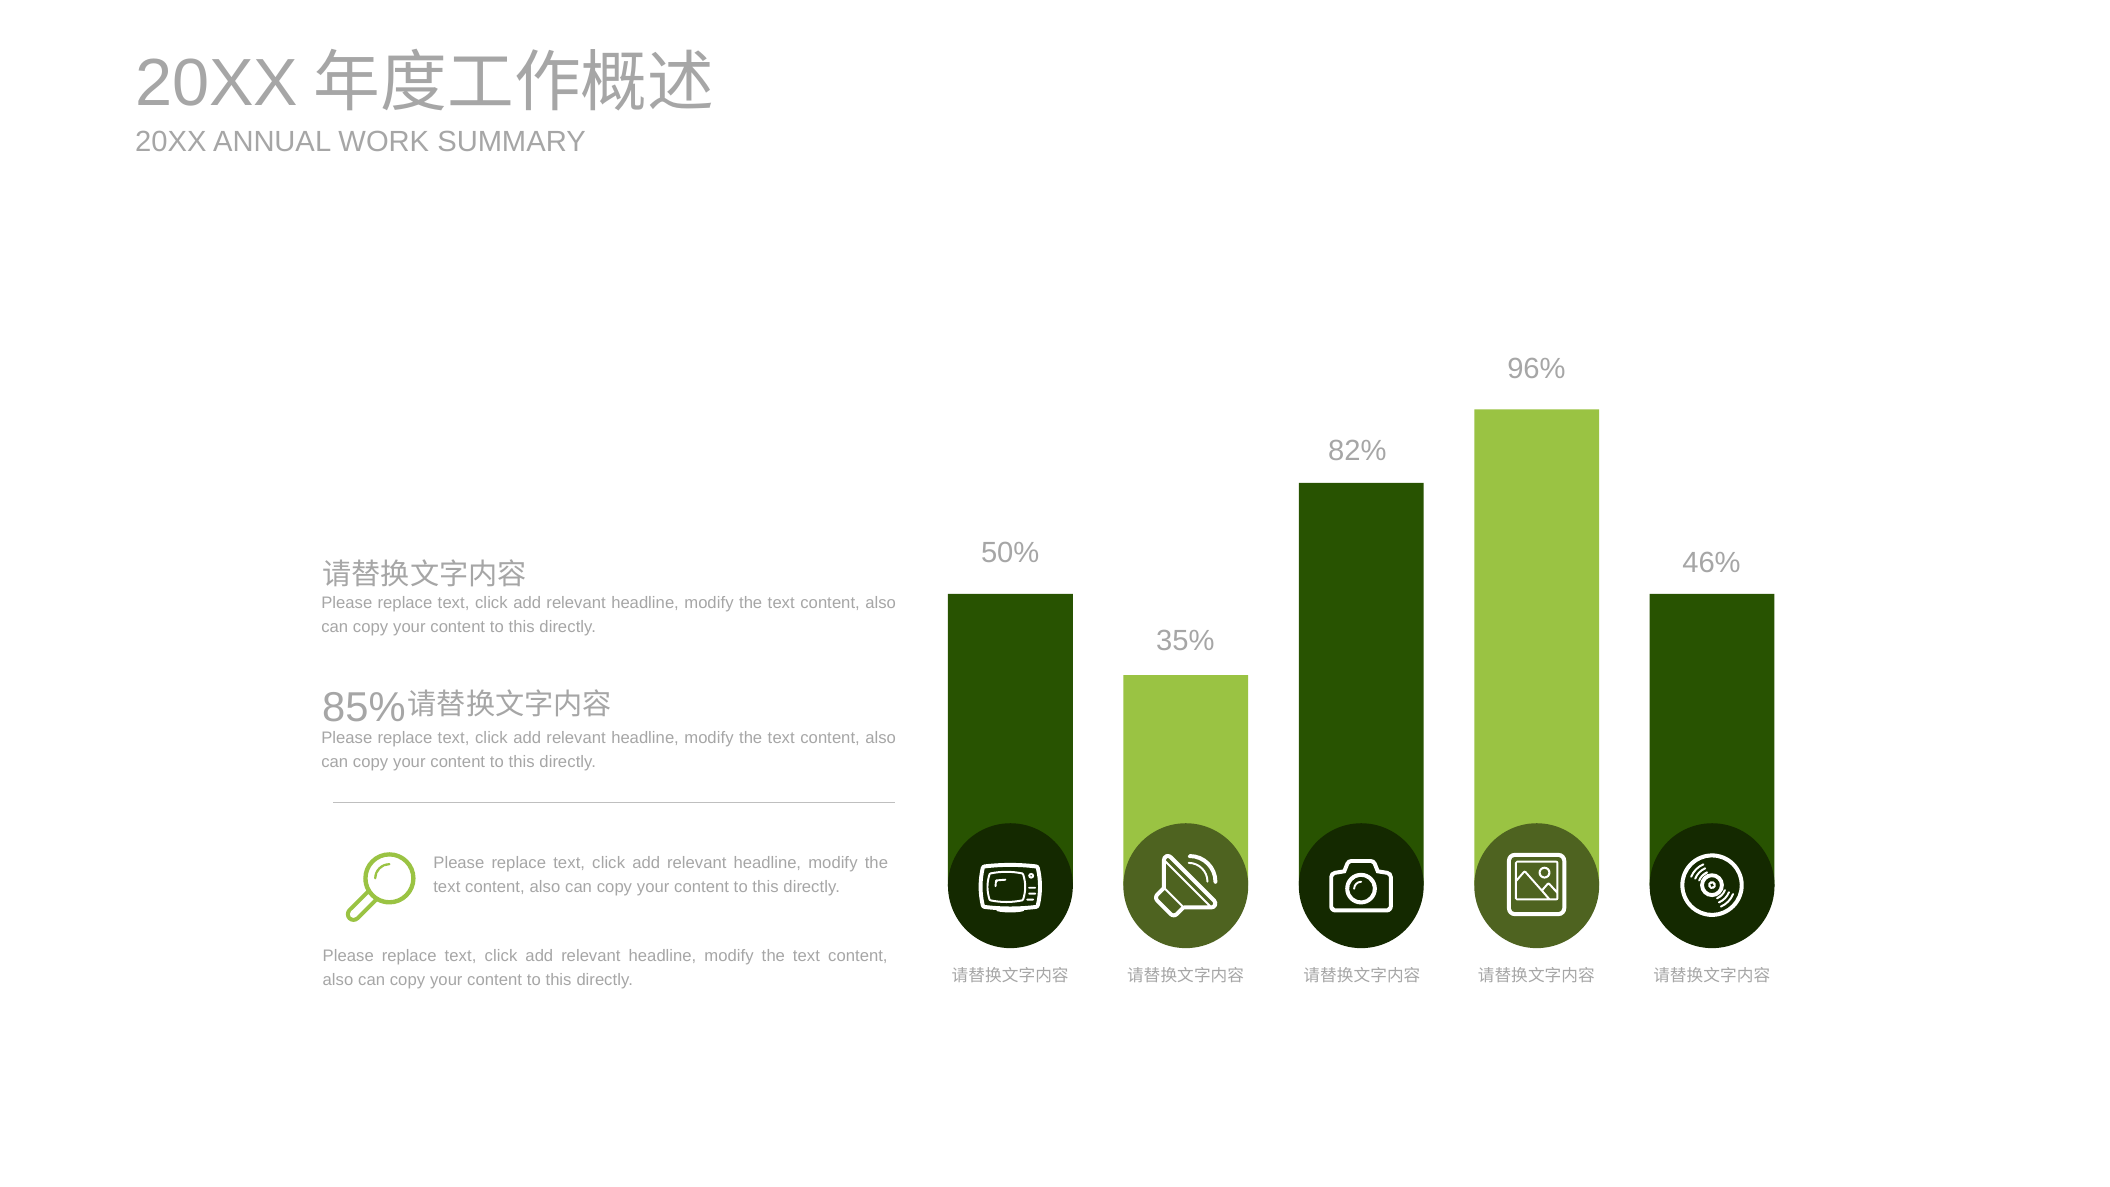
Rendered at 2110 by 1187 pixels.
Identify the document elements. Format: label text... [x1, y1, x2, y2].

text_box 46% [1682, 536, 1742, 579]
text_box [1648, 822, 1776, 950]
text_box 请替换文字内容 [407, 678, 686, 721]
text_box 85% [322, 669, 406, 723]
text_box [946, 822, 1074, 950]
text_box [1680, 853, 1744, 917]
text_box 请替换文字内容 [1653, 960, 1771, 985]
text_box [345, 852, 416, 922]
text_box Please replace text, click add relevant headline, modify the text content, also can copy your content to this directly. [321, 588, 897, 637]
text_box 请替换文字内容 [951, 961, 1070, 985]
text_box 96% [1507, 341, 1566, 384]
text_box 82% [1328, 424, 1387, 467]
text_box [1473, 408, 1600, 875]
text_box [1297, 822, 1425, 950]
text_box 请替换文字内容 [322, 548, 528, 588]
text_box [1122, 674, 1249, 876]
text_box 20XX ANNUAL WORK SUMMARY [135, 122, 596, 158]
text_box 50% [980, 526, 1040, 569]
text_box Please replace text, click add relevant headline, modify the text content, also can copy your content to this directly. [321, 723, 897, 772]
text_box Please replace text, click add relevant headline, modify the text content, also can copy your content to this directly. [433, 847, 889, 896]
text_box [1506, 852, 1567, 917]
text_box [978, 862, 1043, 913]
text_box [1153, 853, 1218, 918]
text_box [1122, 822, 1250, 950]
text_box 请替换文字内容 [1303, 961, 1421, 985]
text_box [1298, 482, 1425, 876]
text_box [1473, 822, 1601, 950]
text_box 请替换文字内容 [1477, 960, 1596, 985]
text_box Please replace text, click add relevant headline, modify the text content, also can copy your content to this directly. [322, 941, 889, 989]
text_box 35% [1156, 614, 1215, 657]
text_box [1649, 593, 1776, 877]
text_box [1329, 858, 1393, 913]
text_box 20XX年度工作概述 [135, 38, 783, 119]
text_box 请替换文字内容 [1127, 961, 1245, 985]
text_box [947, 593, 1074, 875]
